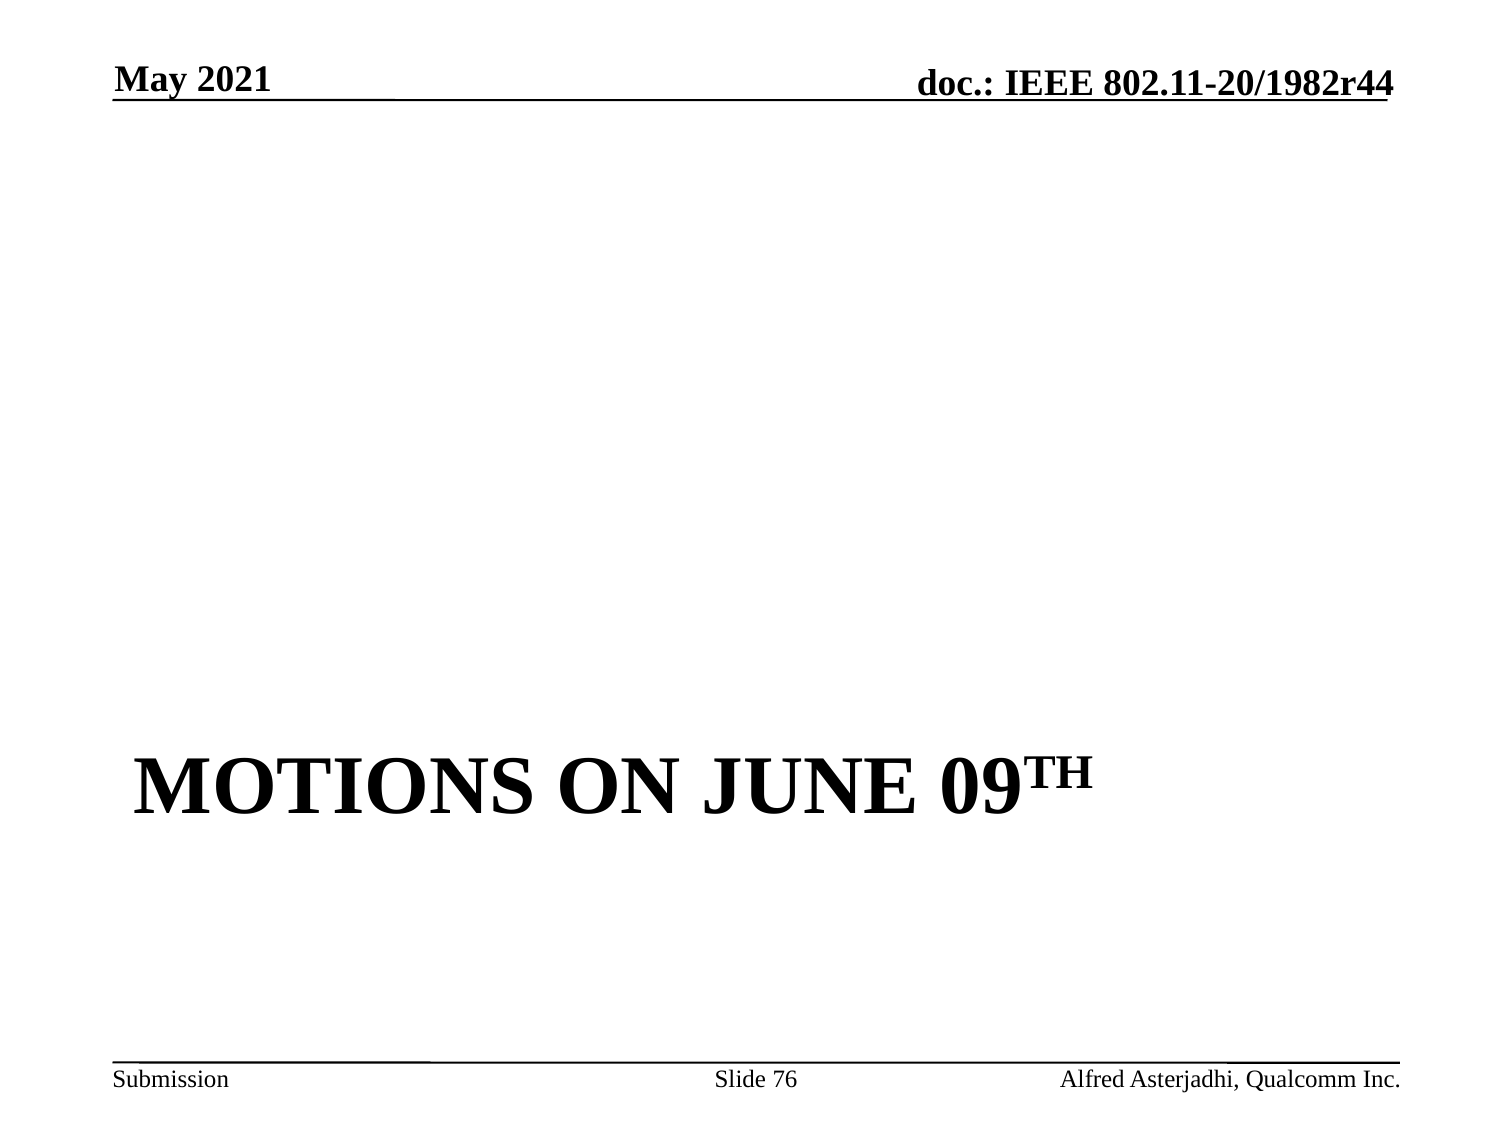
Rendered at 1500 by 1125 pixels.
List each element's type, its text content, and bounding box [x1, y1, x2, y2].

title Motions on June 09th [118, 722, 1394, 947]
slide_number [114, 54, 423, 100]
footer Alfred Asterjadhi, Qualcomm Inc. [878, 1061, 1402, 1093]
slide_number Slide 76 [712, 1061, 800, 1123]
